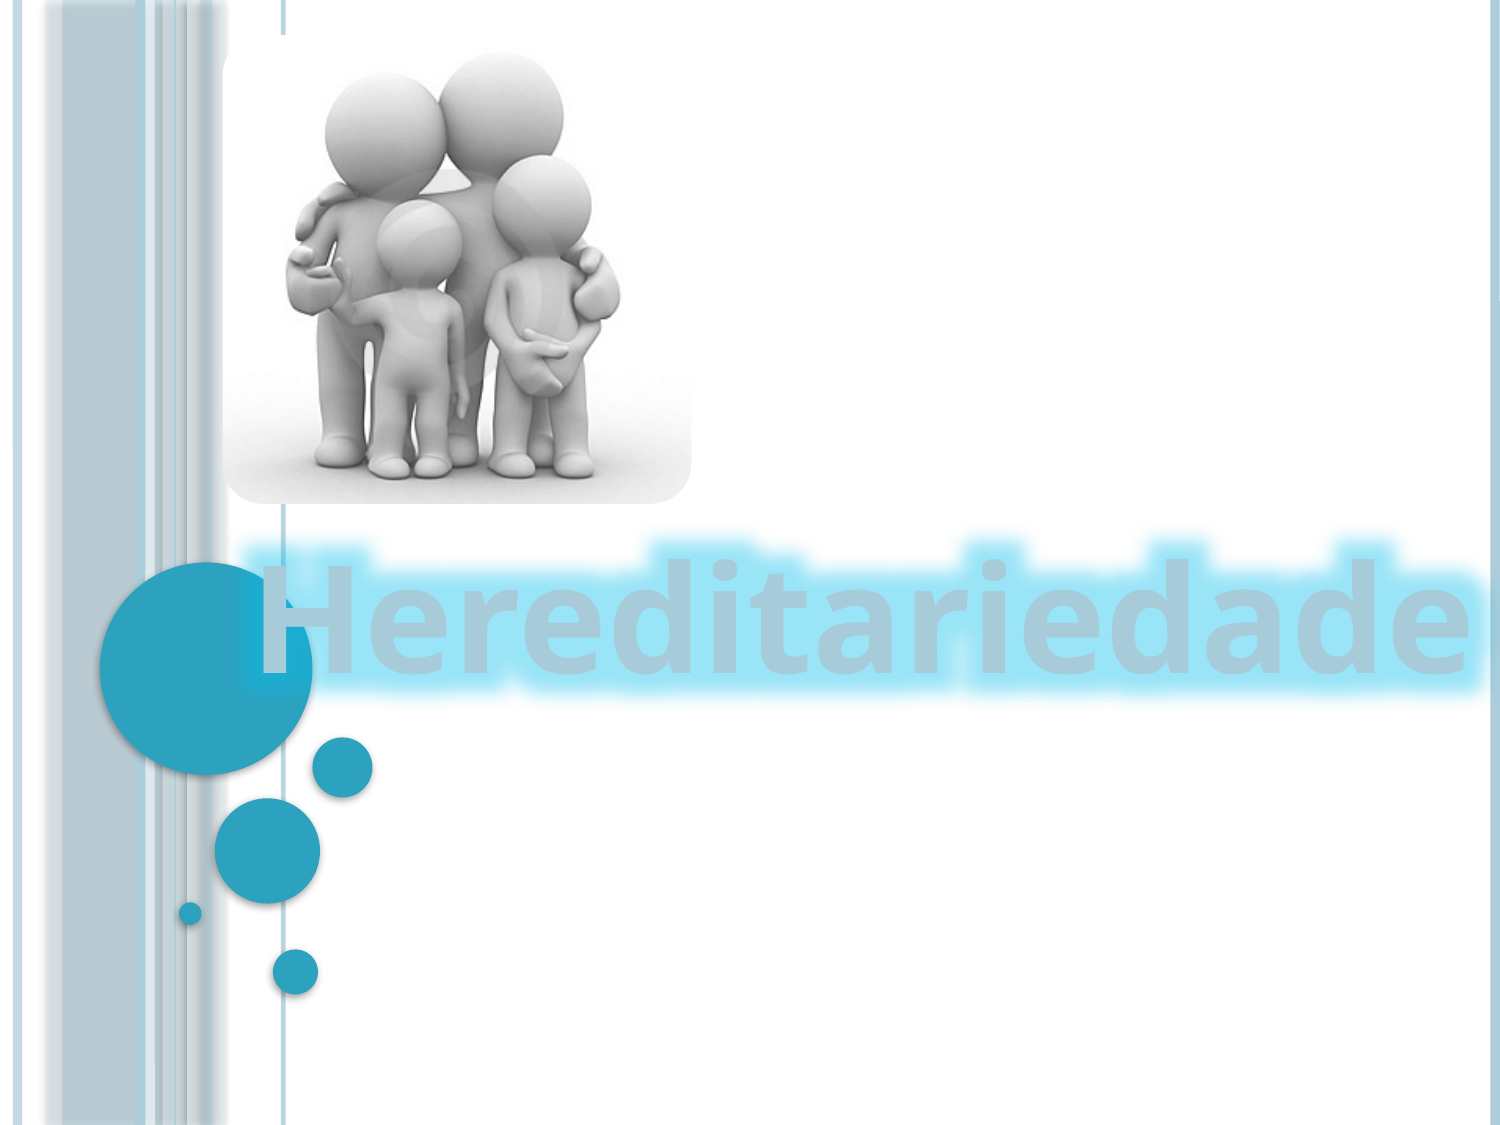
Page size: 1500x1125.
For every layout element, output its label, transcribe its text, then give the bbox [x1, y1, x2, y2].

text_box Hereditariedade [235, 515, 1491, 711]
picture [222, 34, 692, 505]
